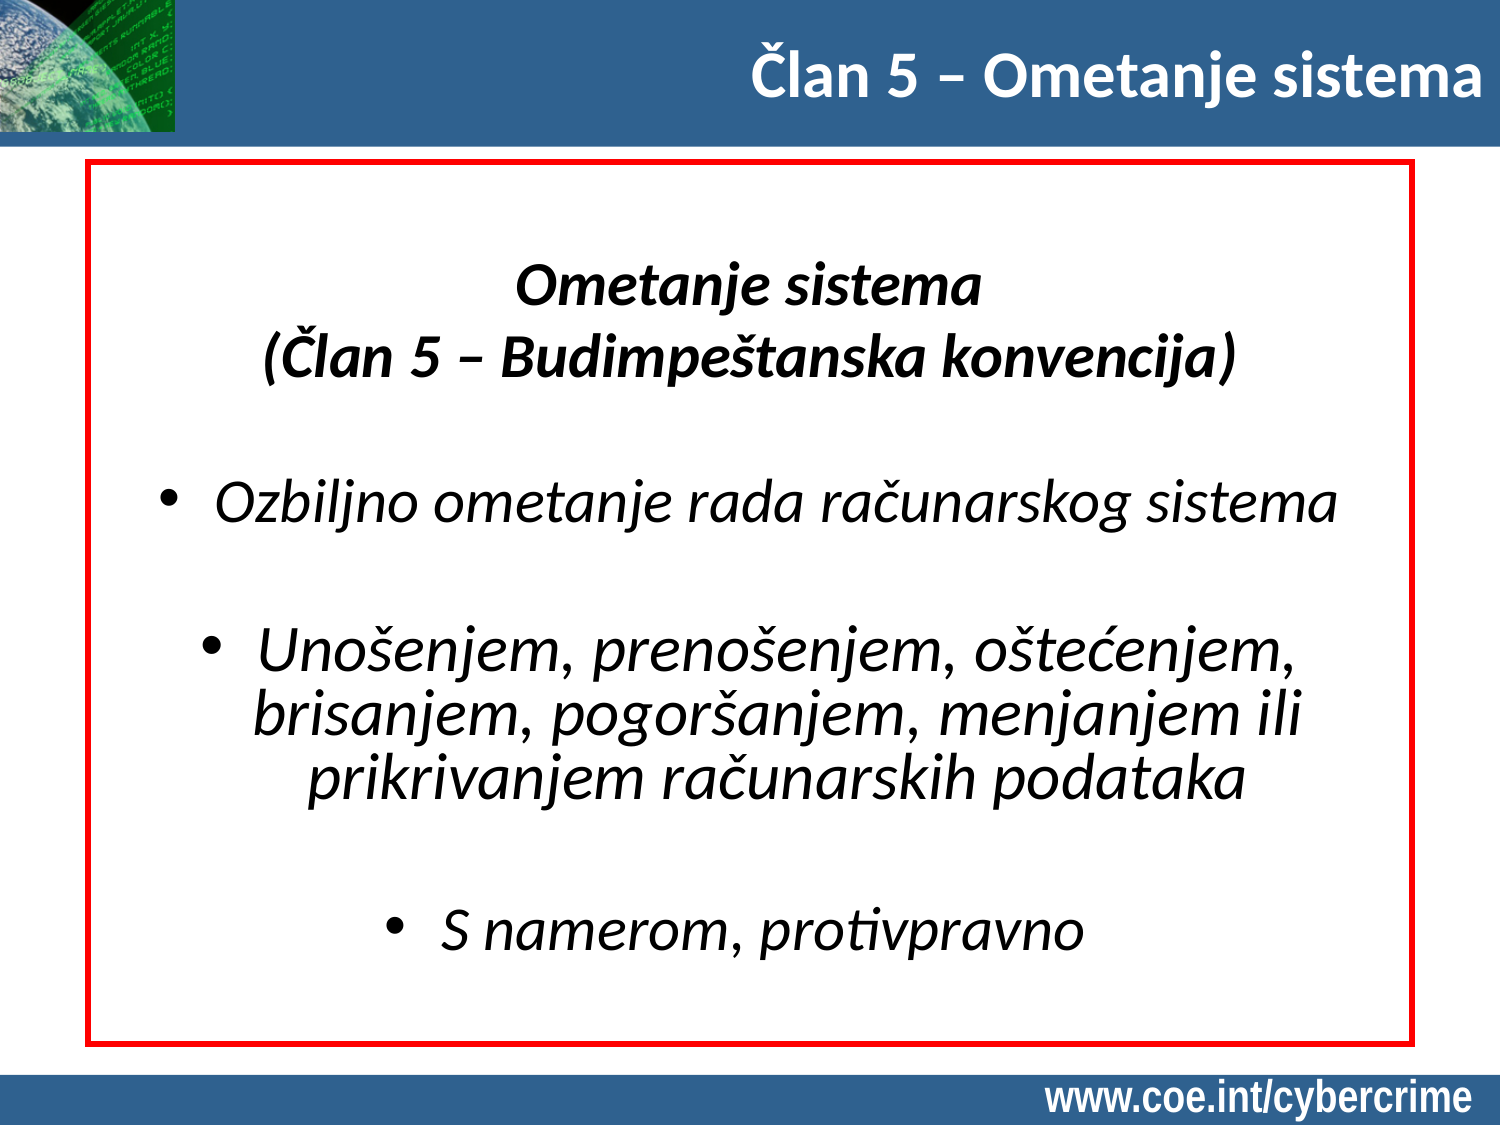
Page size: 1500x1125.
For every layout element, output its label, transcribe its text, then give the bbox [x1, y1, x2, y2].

text_box Član 5 – Ometanje sistema [0, 0, 1500, 149]
text_box [0, 1073, 1030, 1125]
text_box www.coe.int/cybercrime [1030, 1059, 1500, 1125]
picture [0, 0, 175, 132]
text_box Ometanje sistema (Član 5 – Budimpeštanska konvencija) Ozbiljno ometanje rada računarskog sistema Unošenjem, prenošenjem, oštećenjem, brisanjem, pogoršanjem, menjanjem ili prikrivanjem računarskih podataka S namerom, protivpravno [87, 162, 1413, 1045]
